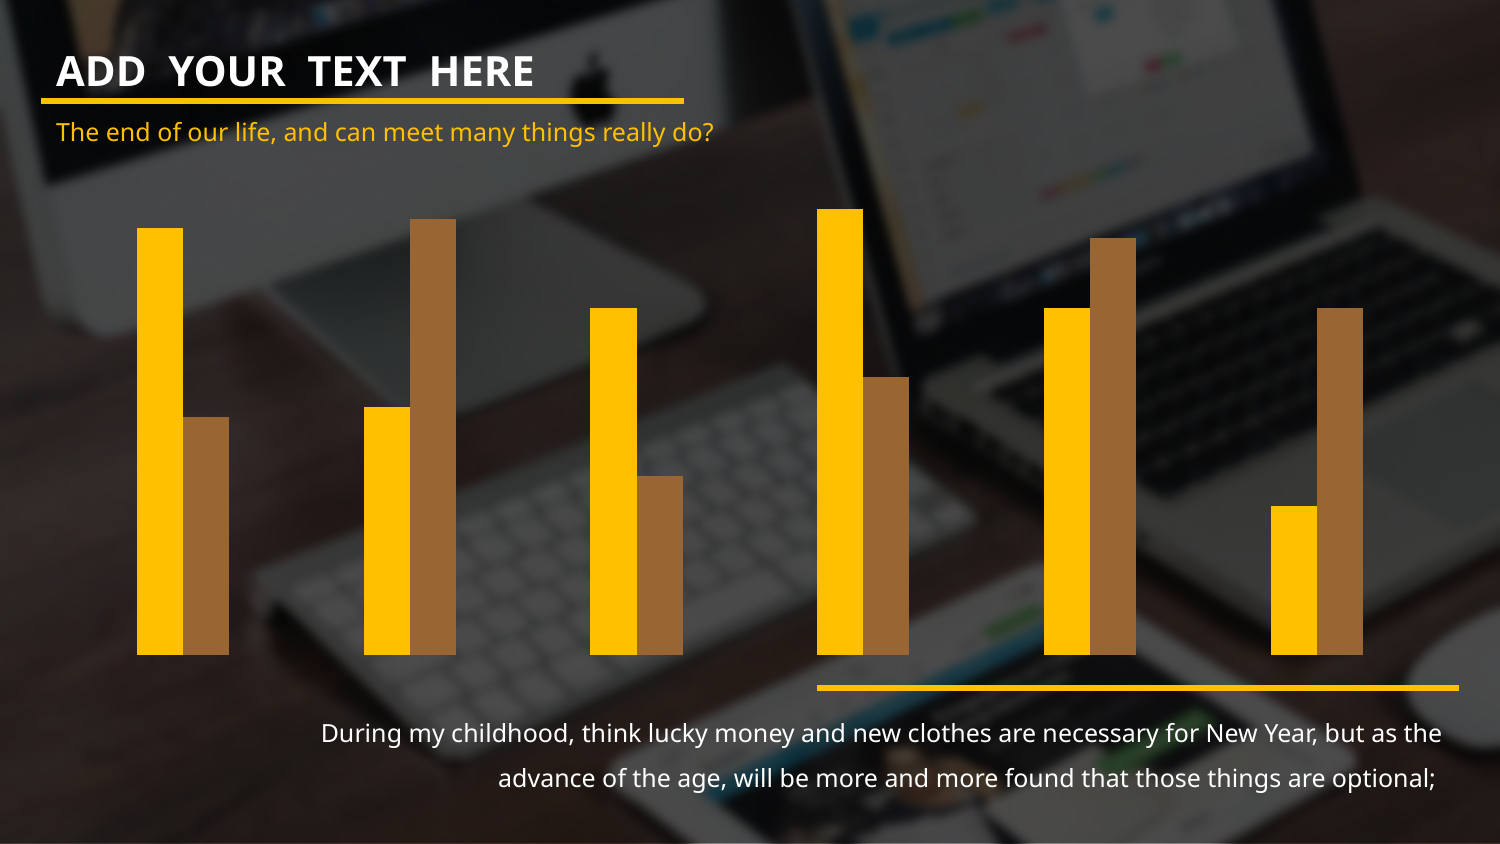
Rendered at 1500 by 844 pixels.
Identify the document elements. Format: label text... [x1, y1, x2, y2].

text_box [41, 12, 751, 147]
chart [40, 148, 1460, 666]
text_box During my childhood, think lucky money and new clothes are necessary for New Year, but as the advance of the age, will be more and more found that those things are optional; [292, 694, 1459, 800]
picture [0, 0, 1500, 844]
